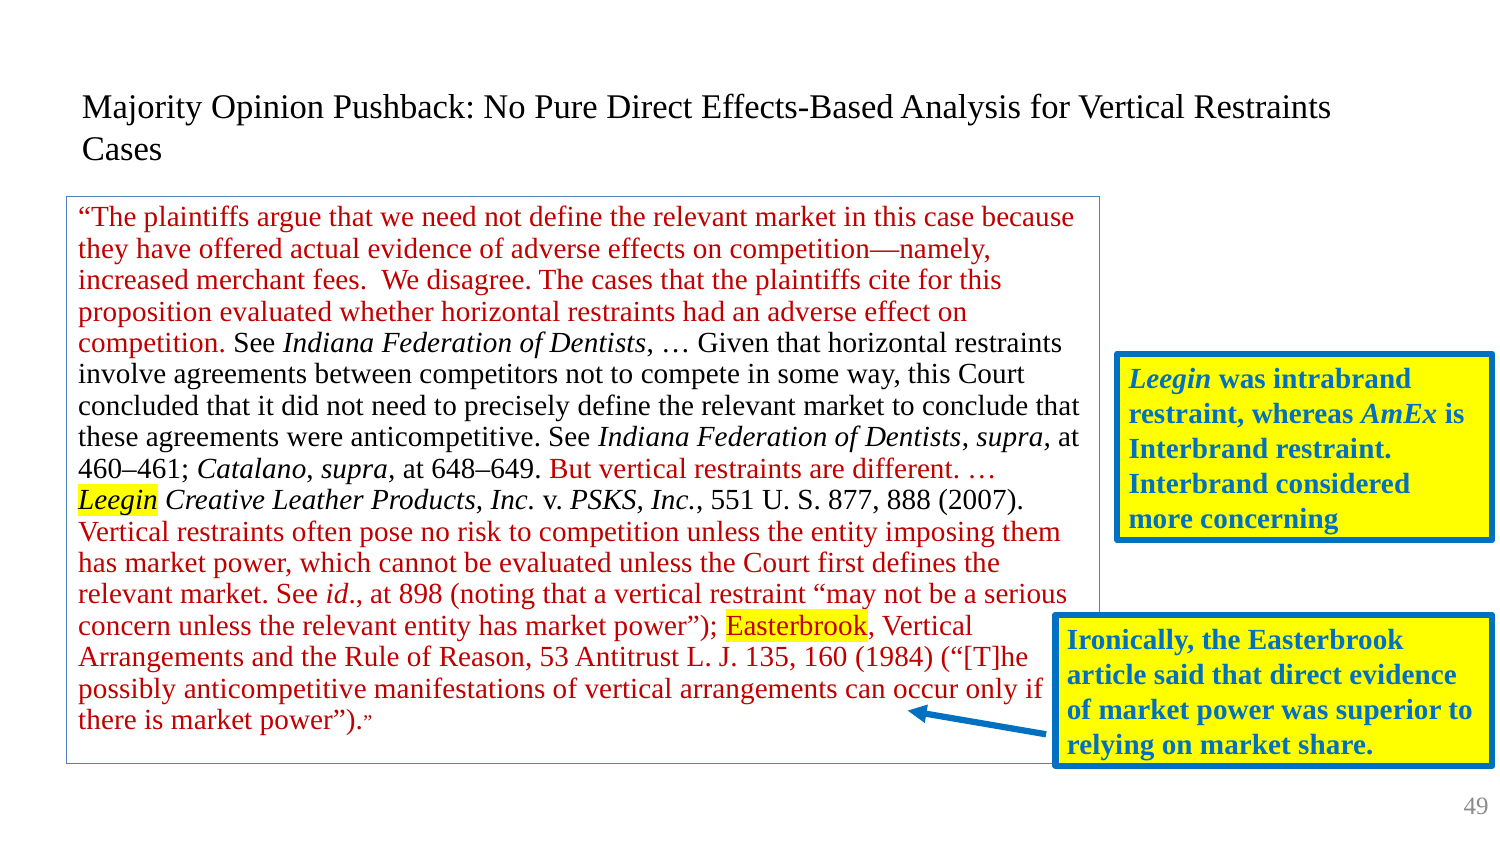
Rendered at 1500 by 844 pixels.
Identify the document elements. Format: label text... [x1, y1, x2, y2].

text_box Ironically, the Easterbrook article said that direct evidence of market power was superior to relying on market share. [1055, 614, 1493, 766]
text_box Leegin was intrabrand restraint, whereas AmEx is Interbrand restraint. Interbrand considered more concerning [1117, 353, 1493, 540]
title Majority Opinion Pushback: No Pure Direct Effects-Based Analysis for Vertical Restraints Cases [66, 76, 1417, 217]
list [83, 184, 1377, 614]
slide_number 49 [1162, 782, 1500, 828]
text_box “The plaintiffs argue that we need not define the relevant market in this case because they have offered actual evidence of adverse effects on competition—namely, increased merchant fees. We disagree. The cases that the plaintiffs cite for this proposition evaluated whether horizontal restraints had an adverse effect on competition. See Indiana Federation of Dentists, … Given that horizontal restraints involve agreements between competitors not to compete in some way, this Court concluded that it did not need to precisely define the relevant market to conclude that these agreements were anticompetitive. See Indiana Federation of Dentists, supra, at 460–461; Catalano, supra, at 648–649. But vertical restraints are different. … Leegin Creative Leather Products, Inc. v. PSKS, Inc., 551 U. S. 877, 888 (2007). Vertical restraints often pose no risk to competition unless the entity imposing them has market power, which cannot be evaluated unless the Court first defines the relevant market. See id., at 898 (noting that a vertical restraint “may not be a serious concern unless the relevant entity has market power”); Easterbrook, Vertical Arrangements and the Rule of Reason, 53 Antitrust L. J. 135, 160 (1984) (“[T]he possibly anticompetitive manifestations of vertical arrangements can occur only if there is market power”).” [66, 196, 1100, 764]
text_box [907, 710, 1047, 735]
